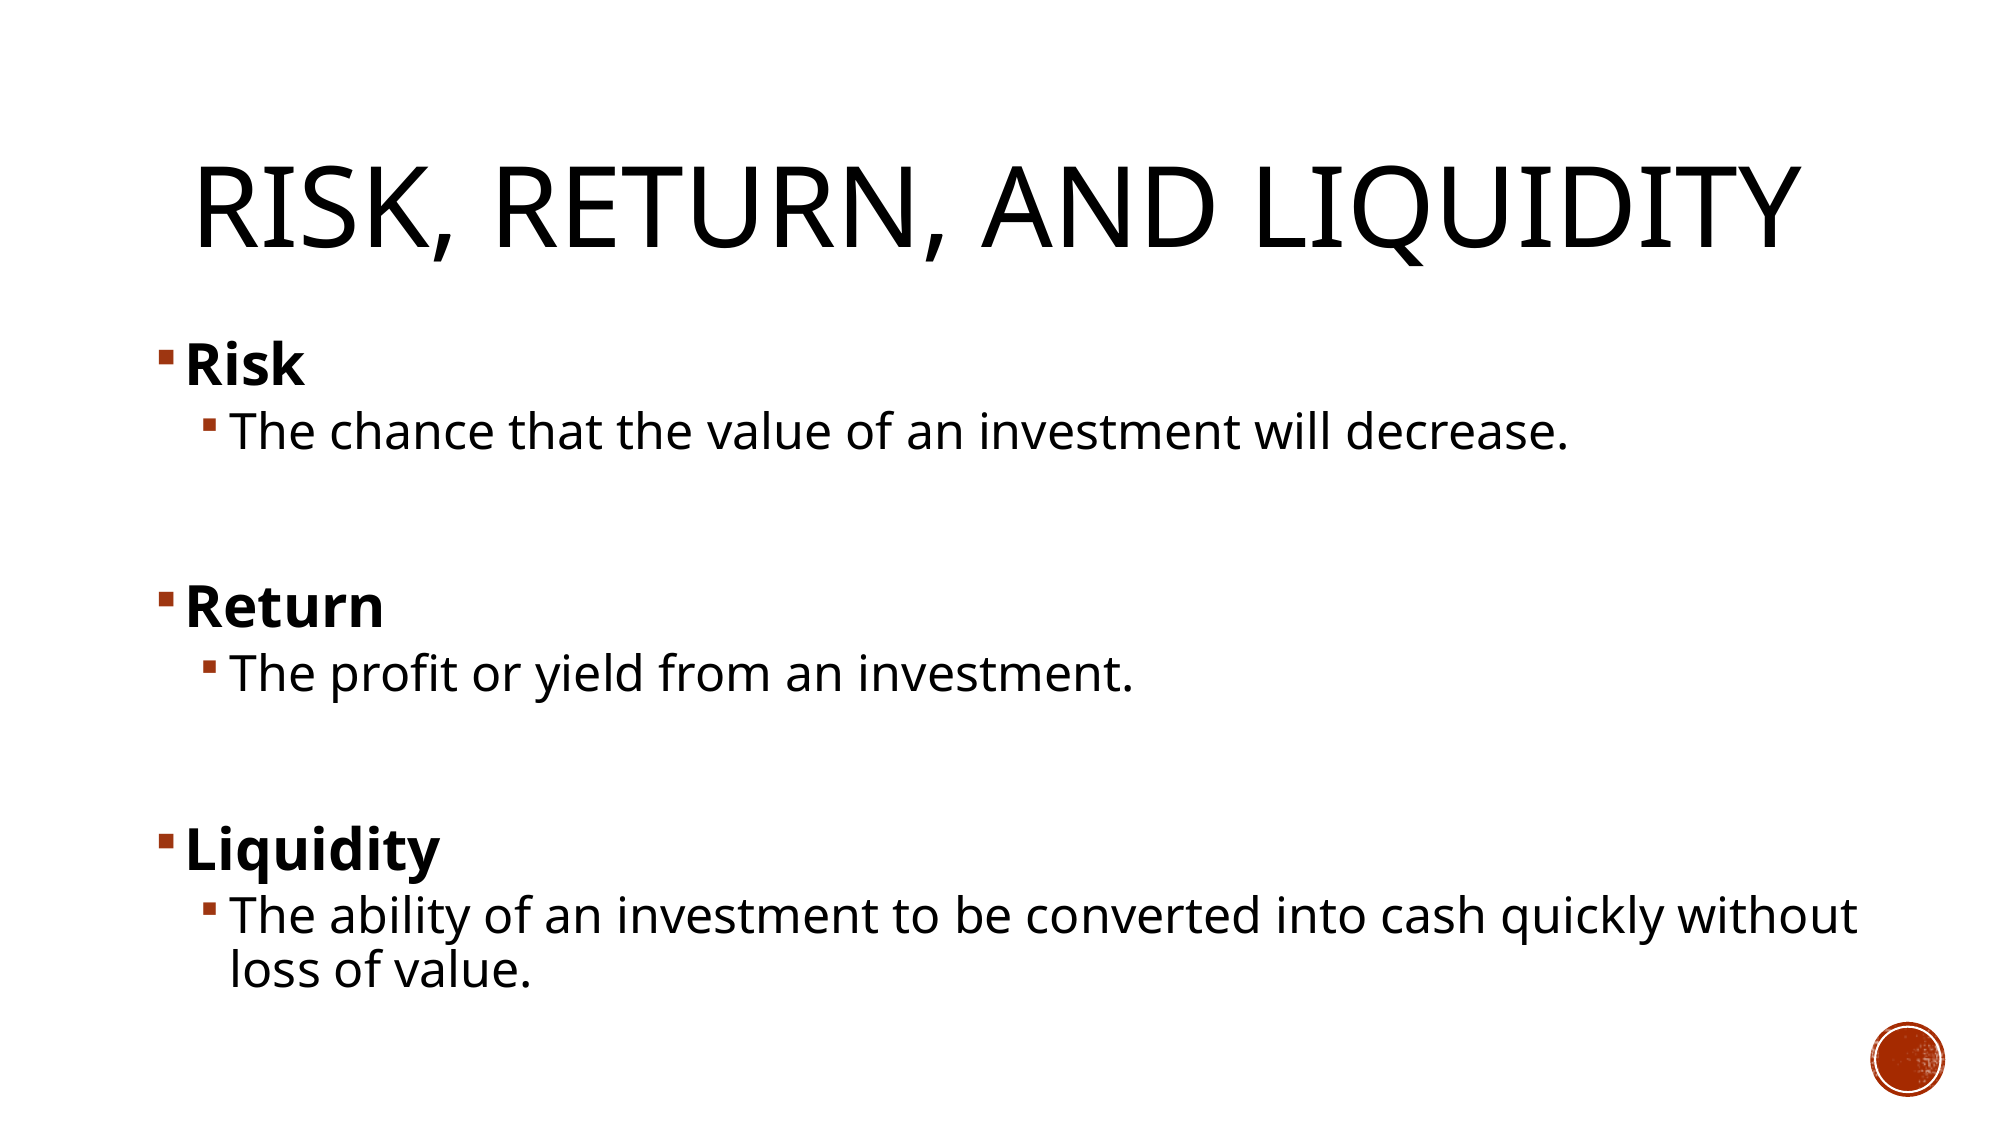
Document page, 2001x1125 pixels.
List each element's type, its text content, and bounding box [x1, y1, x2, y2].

title Risk, Return, and Liquidity [175, 79, 1826, 327]
list Risk The chance that the value of an investment will decrease. Return The profit or yield from an investment. Liquidity The ability of an investment to be converted into cash quickly without loss of value. [139, 327, 1934, 1046]
